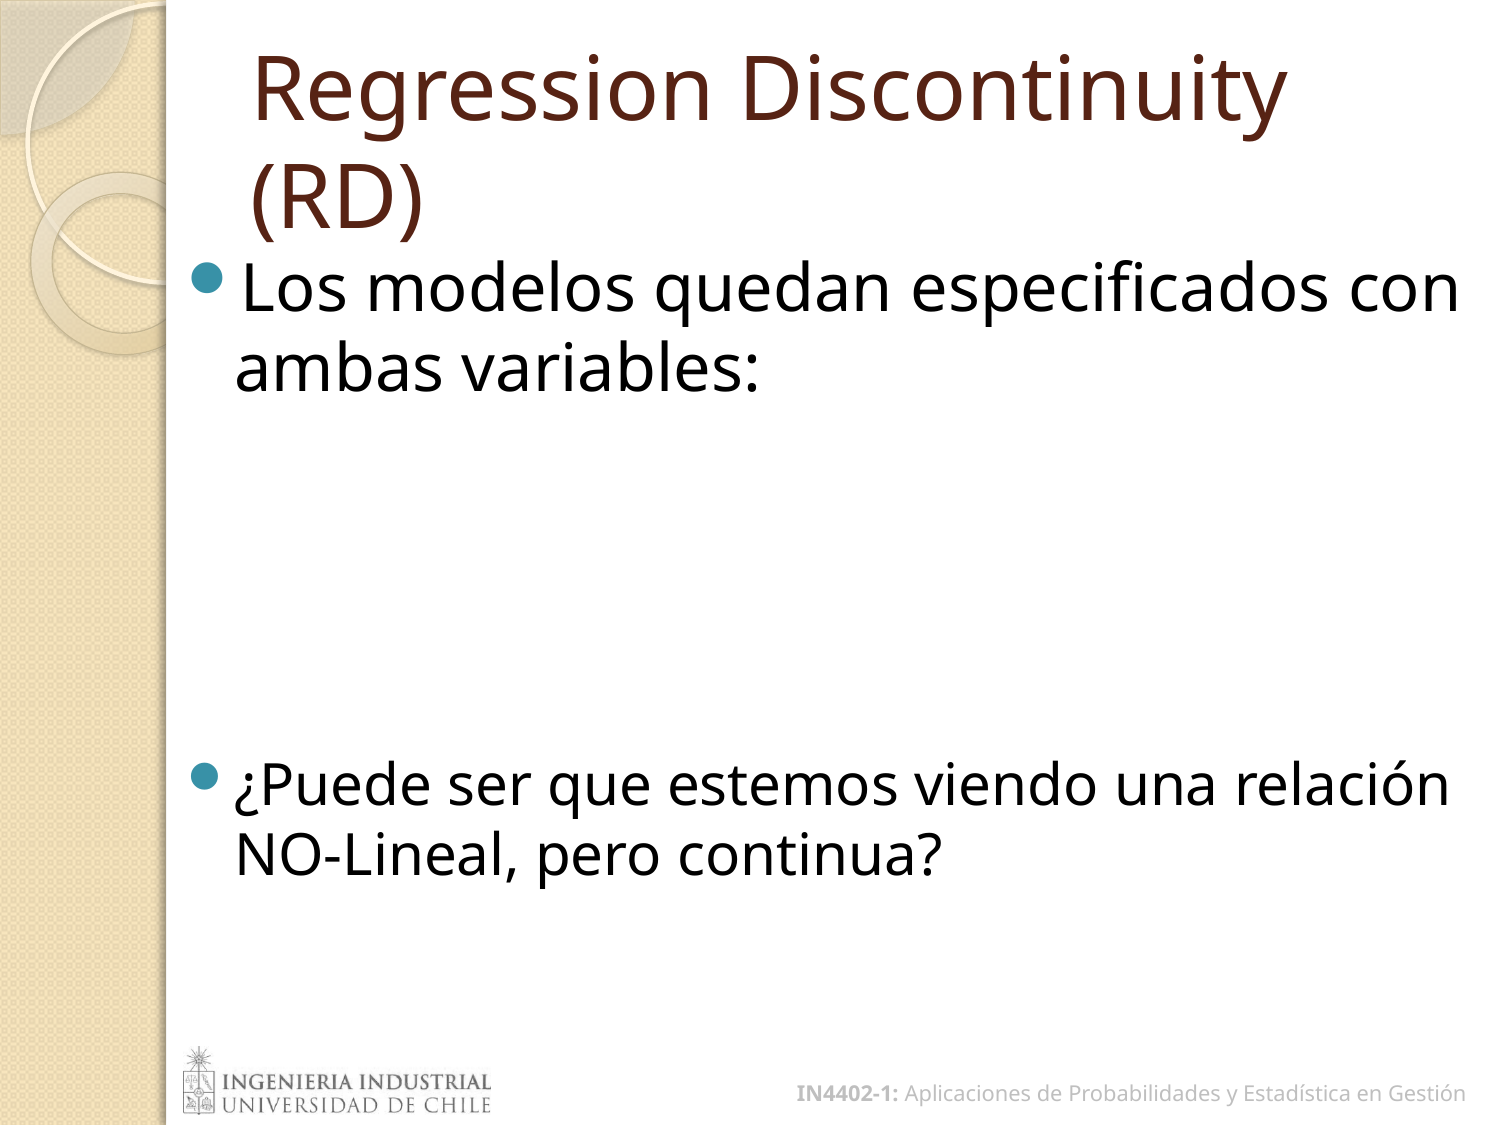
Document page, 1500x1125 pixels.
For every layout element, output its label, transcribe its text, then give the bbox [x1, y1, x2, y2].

title Regression Discontinuity (RD) [235, 45, 1466, 233]
picture [183, 1046, 491, 1115]
